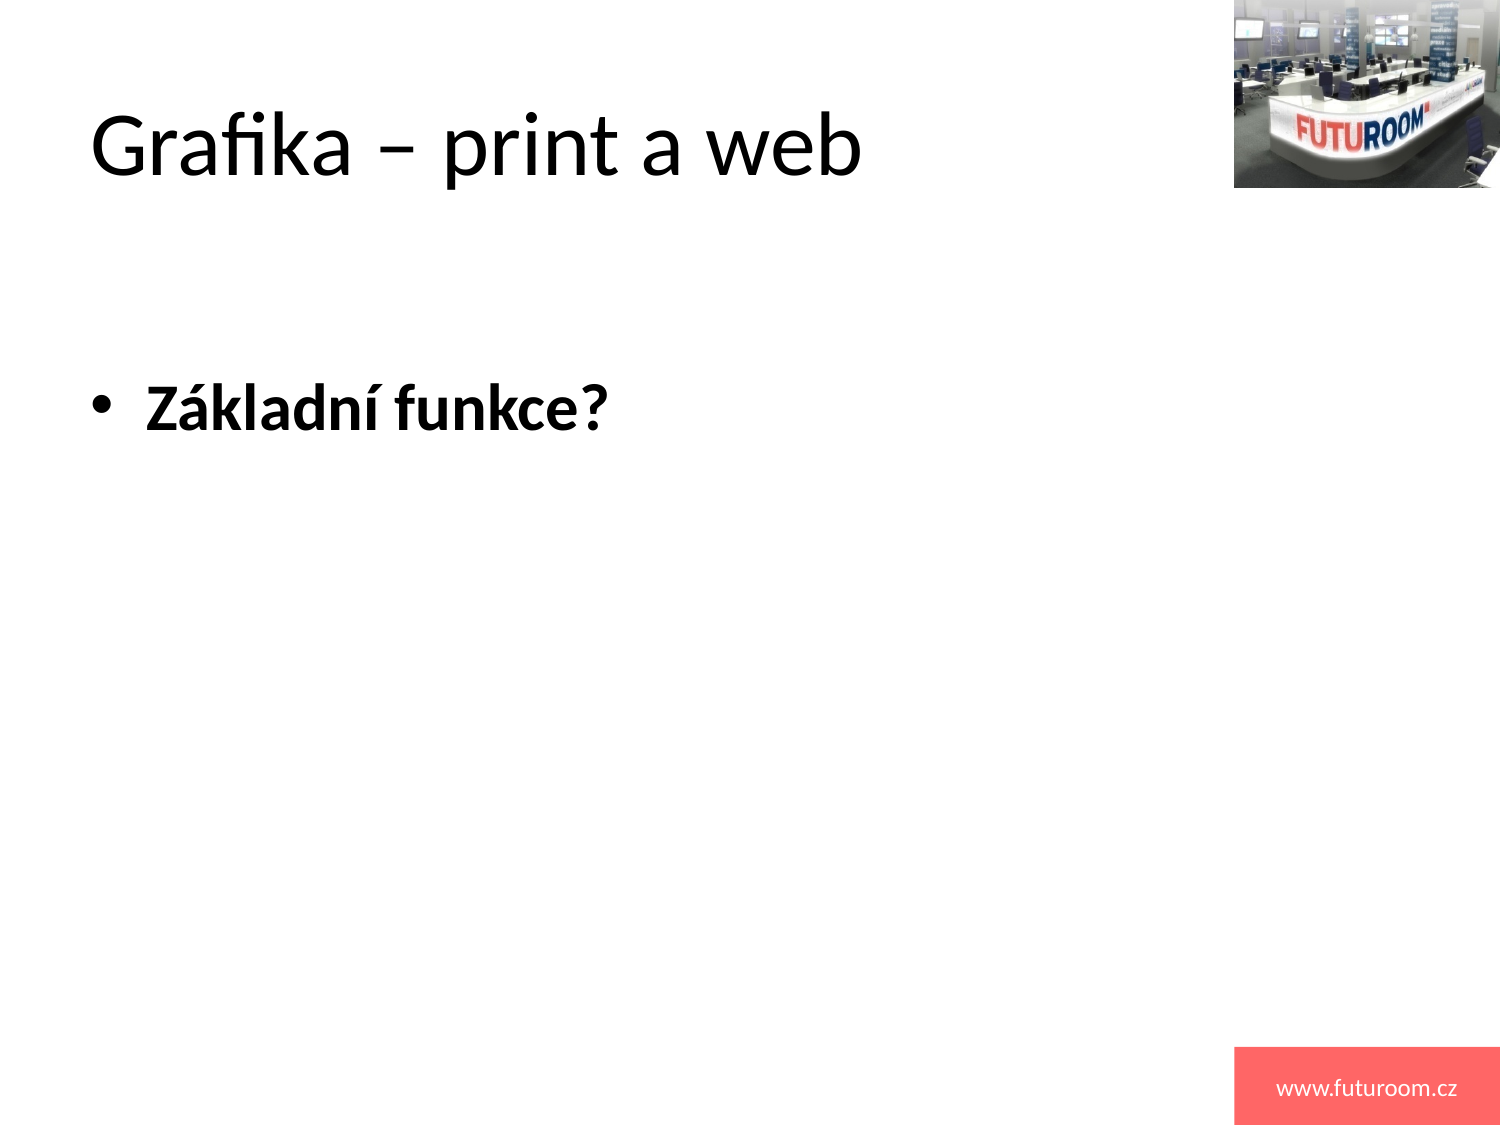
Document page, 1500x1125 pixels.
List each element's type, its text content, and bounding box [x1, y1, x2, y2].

text_box www.futuroom.cz [1232, 1045, 1500, 1125]
title Grafika – print a web [75, 45, 1425, 233]
list Základní funkce? [75, 262, 1425, 1005]
picture [1234, 0, 1500, 188]
